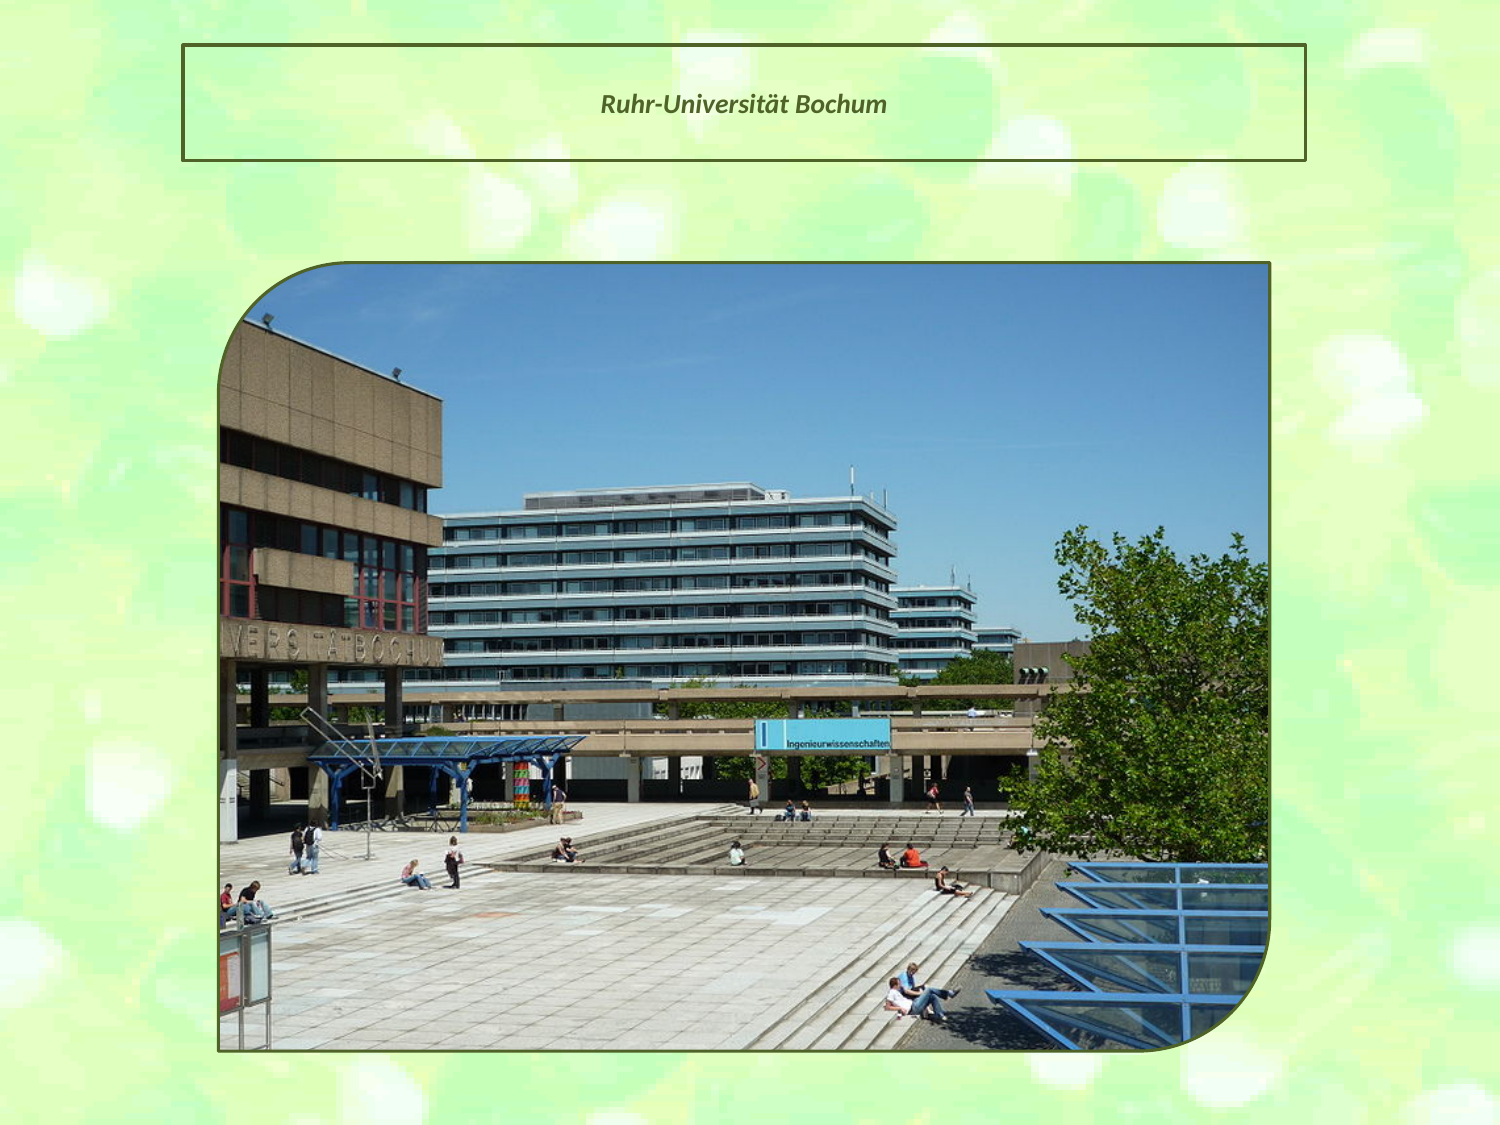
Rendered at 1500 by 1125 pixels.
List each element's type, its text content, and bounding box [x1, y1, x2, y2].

picture [0, 0, 1500, 1125]
title Ruhr-Universität Bochum [183, 45, 1306, 161]
